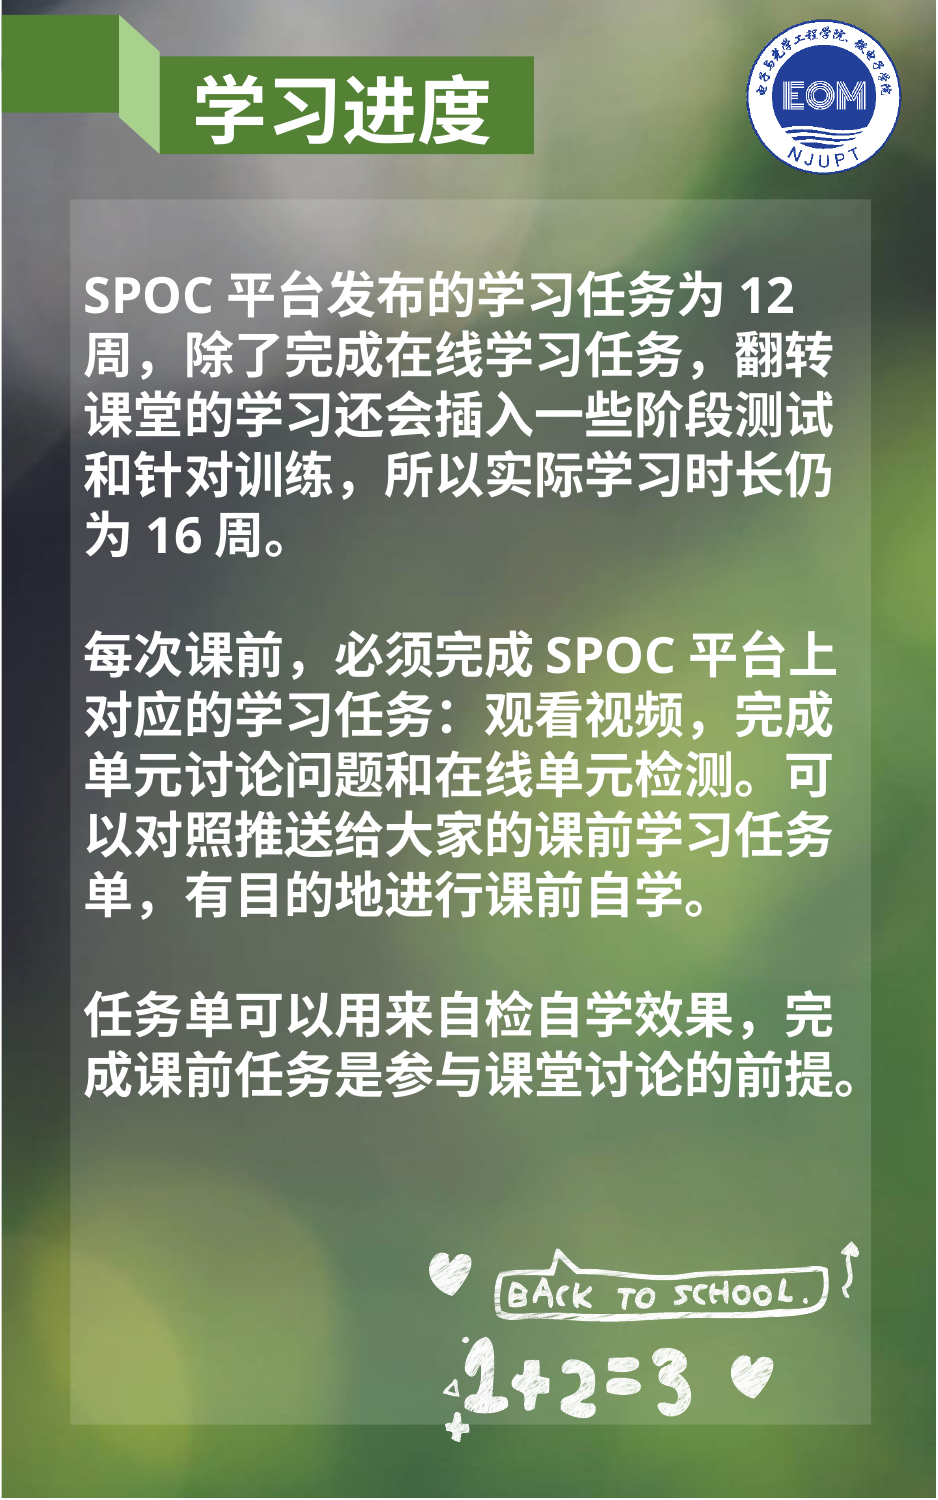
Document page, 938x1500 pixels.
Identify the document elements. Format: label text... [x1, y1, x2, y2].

text_box SPOC平台发布的学习任务为12周，除了完成在线学习任务，翻转课堂的学习还会插入一些阶段测试和针对训练，所以实际学习时长仍为16周。 每次课前，必须完成SPOC平台上对应的学习任务：观看视频，完成单元讨论问题和在线单元检测。可以对照推送给大家的课前学习任务单，有目的地进行课前自学。 任务单可以用来自检自学效果，完成课前任务是参与课堂讨论的前提。 [69, 255, 862, 1111]
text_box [442, 1334, 692, 1443]
text_box [70, 199, 871, 1425]
text_box [731, 1355, 774, 1399]
text_box [429, 1252, 472, 1296]
text_box 学习进度 [177, 155, 508, 161]
picture [1, 0, 936, 1498]
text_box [493, 1241, 862, 1323]
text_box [1, 14, 534, 155]
